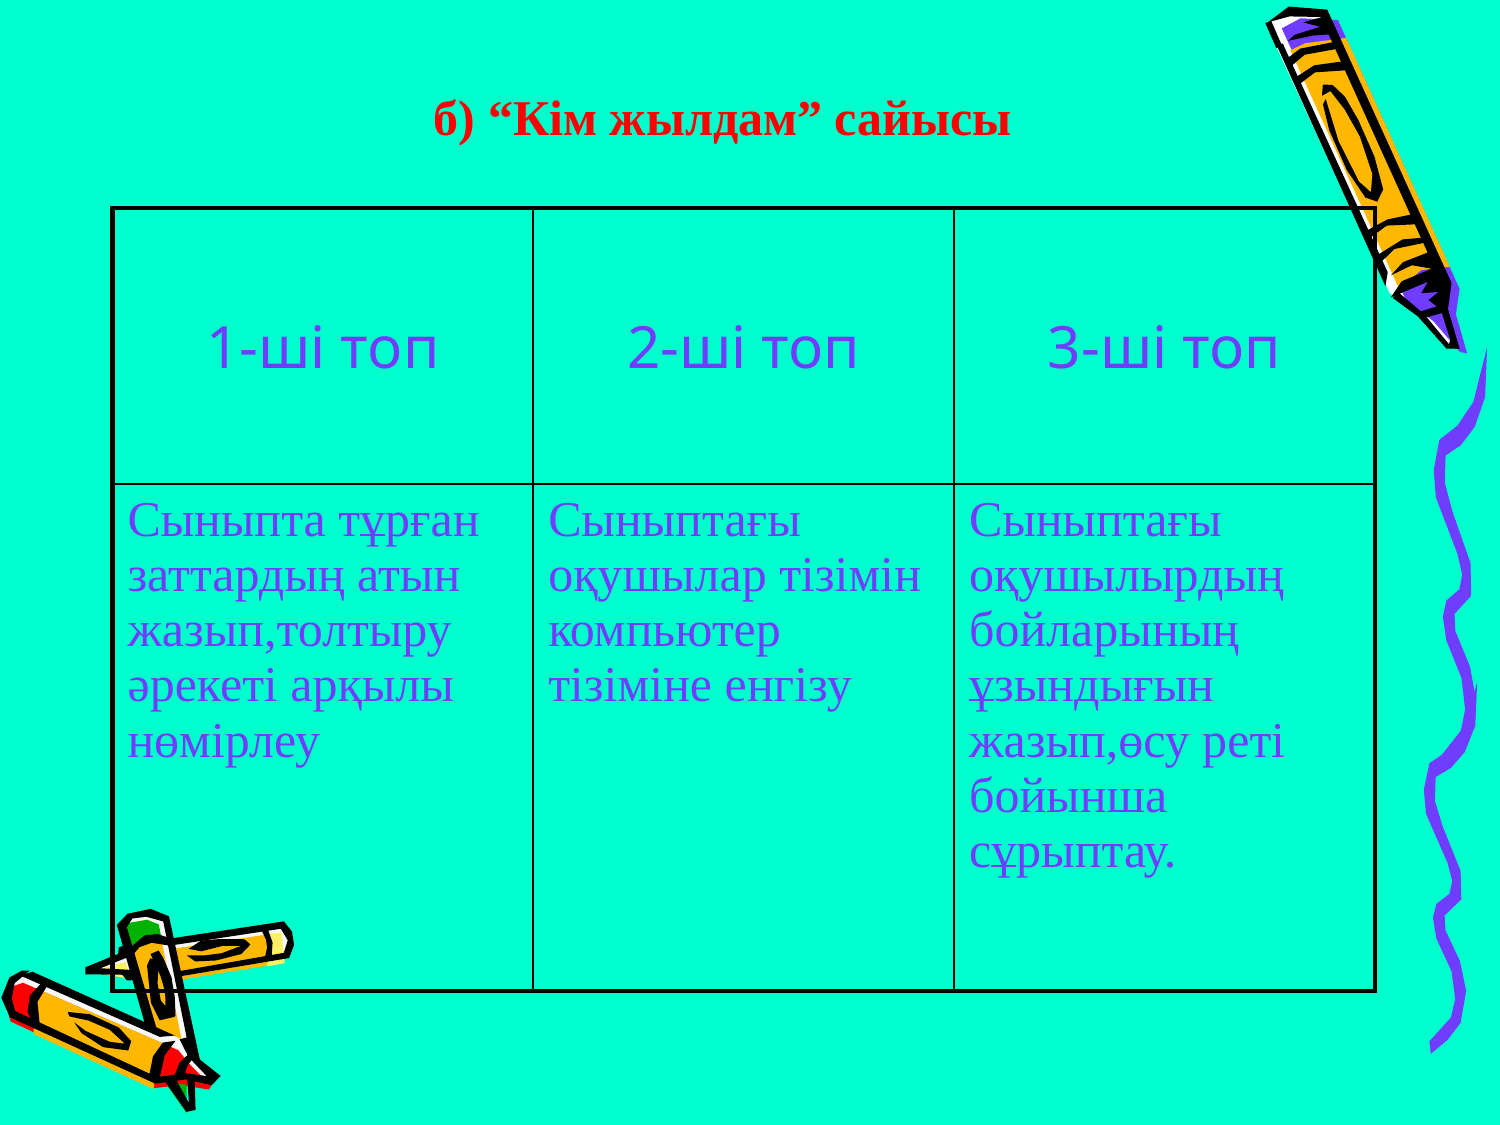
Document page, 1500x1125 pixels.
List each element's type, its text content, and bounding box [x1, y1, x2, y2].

table_header 1-ші топ [115, 210, 532, 483]
table_cell Сыныпта тұрған заттардың атын жазып,толтыру әрекеті арқылы нөмірлеу [115, 485, 532, 989]
text_box б) “Кім жылдам” сайысы [419, 90, 1187, 153]
table_cell Сыныптағы оқушылырдың бойларының ұзындығын жазып,өсу реті бойынша сұрыптау. [955, 485, 1373, 989]
table_cell Сыныптағы оқушылар тізімін компьютер тізіміне енгізу [534, 485, 953, 989]
table_header 3-ші топ [955, 210, 1373, 483]
table_header 2-ші топ [534, 210, 953, 483]
